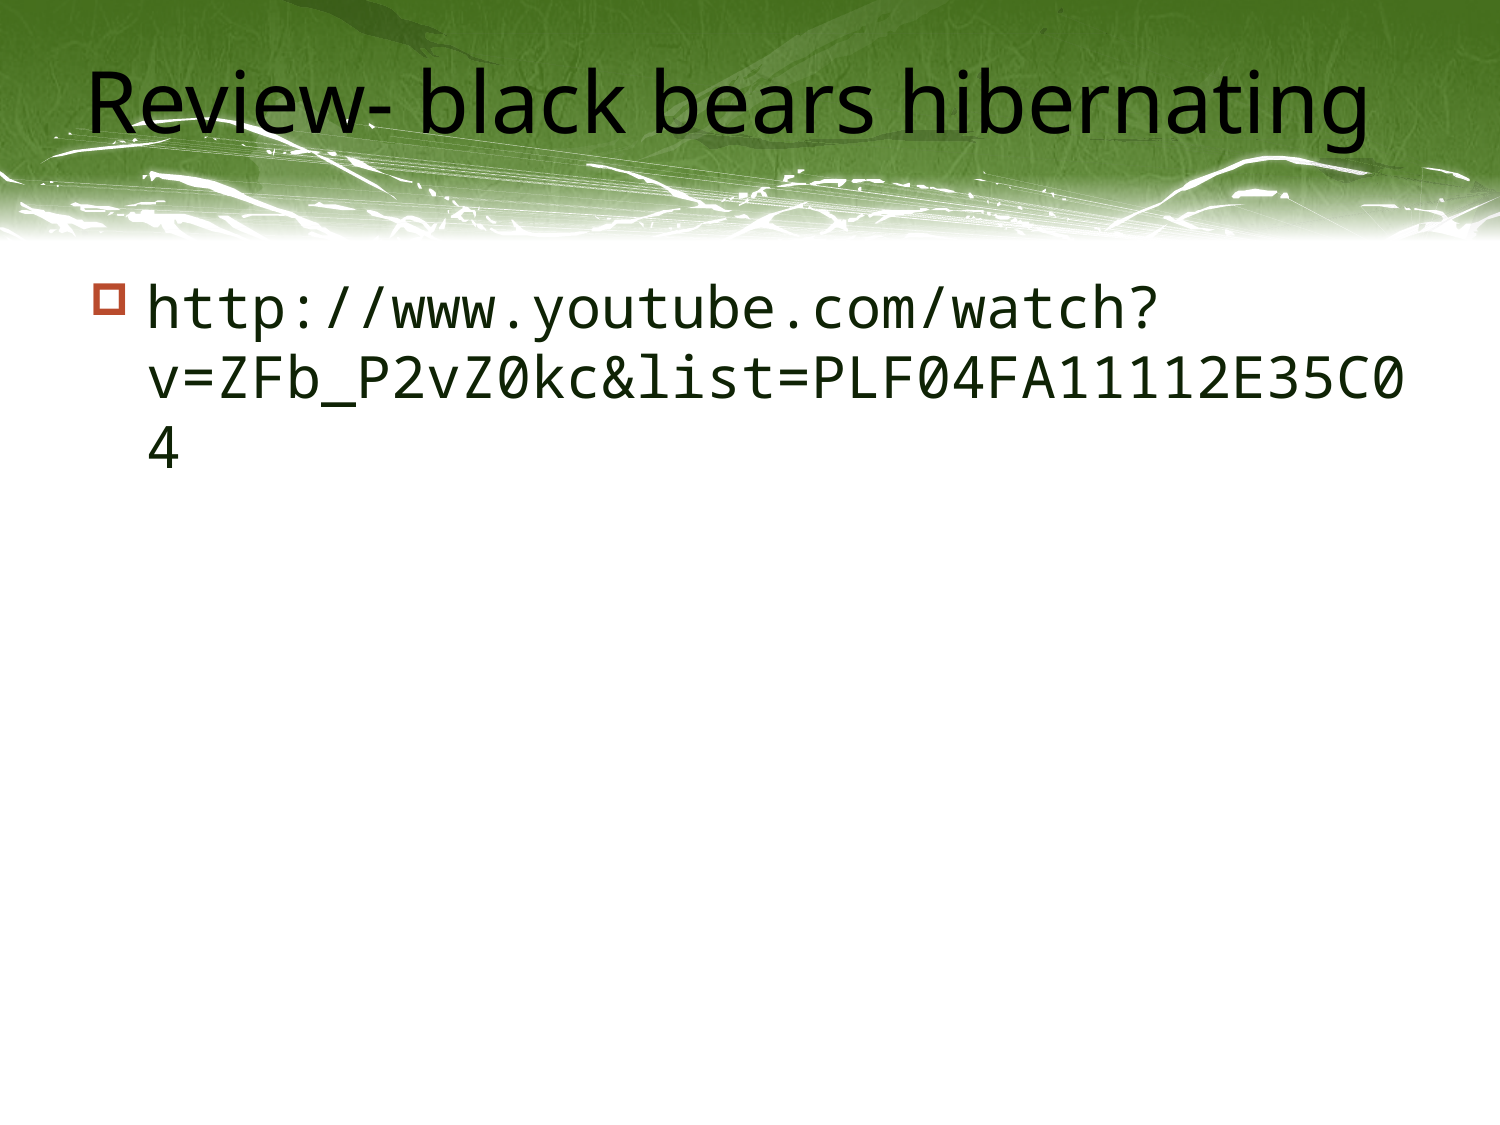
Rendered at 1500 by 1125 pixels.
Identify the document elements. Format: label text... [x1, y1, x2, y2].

list http://www.youtube.com/watch?v=ZFb_P2vZ0kc&list=PLF04FA11112E35C04 [75, 262, 1424, 1005]
title Review- black bears hibernating [70, 35, 1421, 164]
